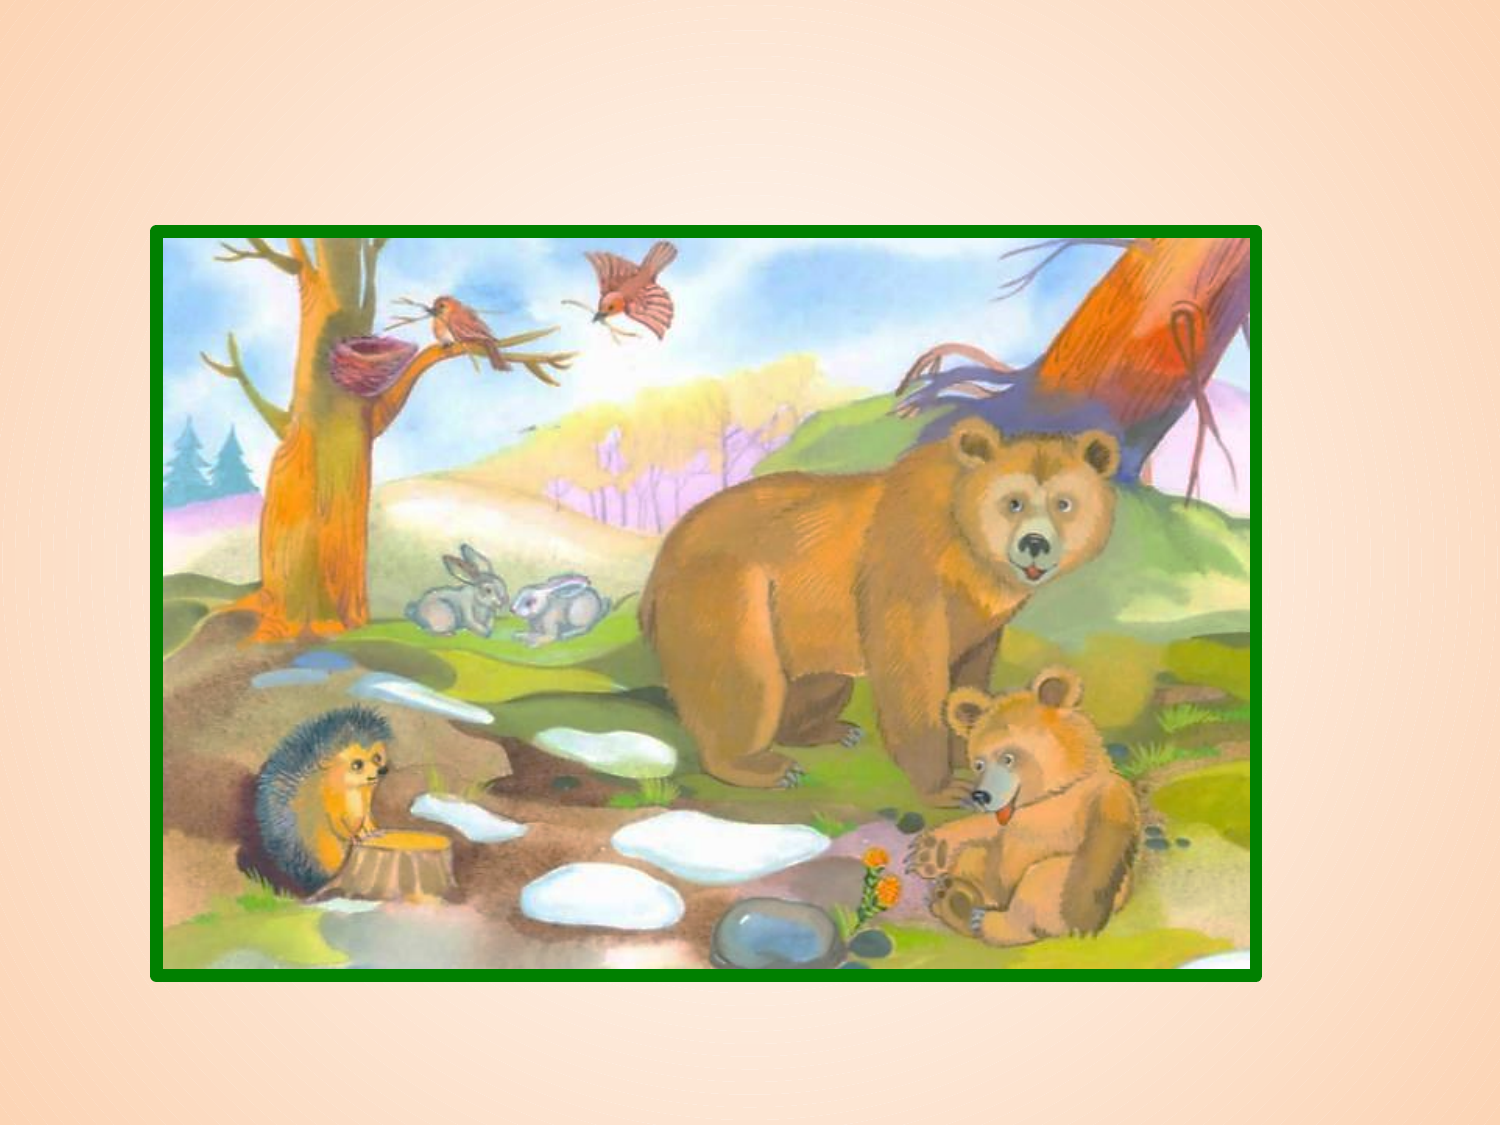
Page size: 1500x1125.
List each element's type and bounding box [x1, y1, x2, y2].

picture [162, 237, 1251, 970]
